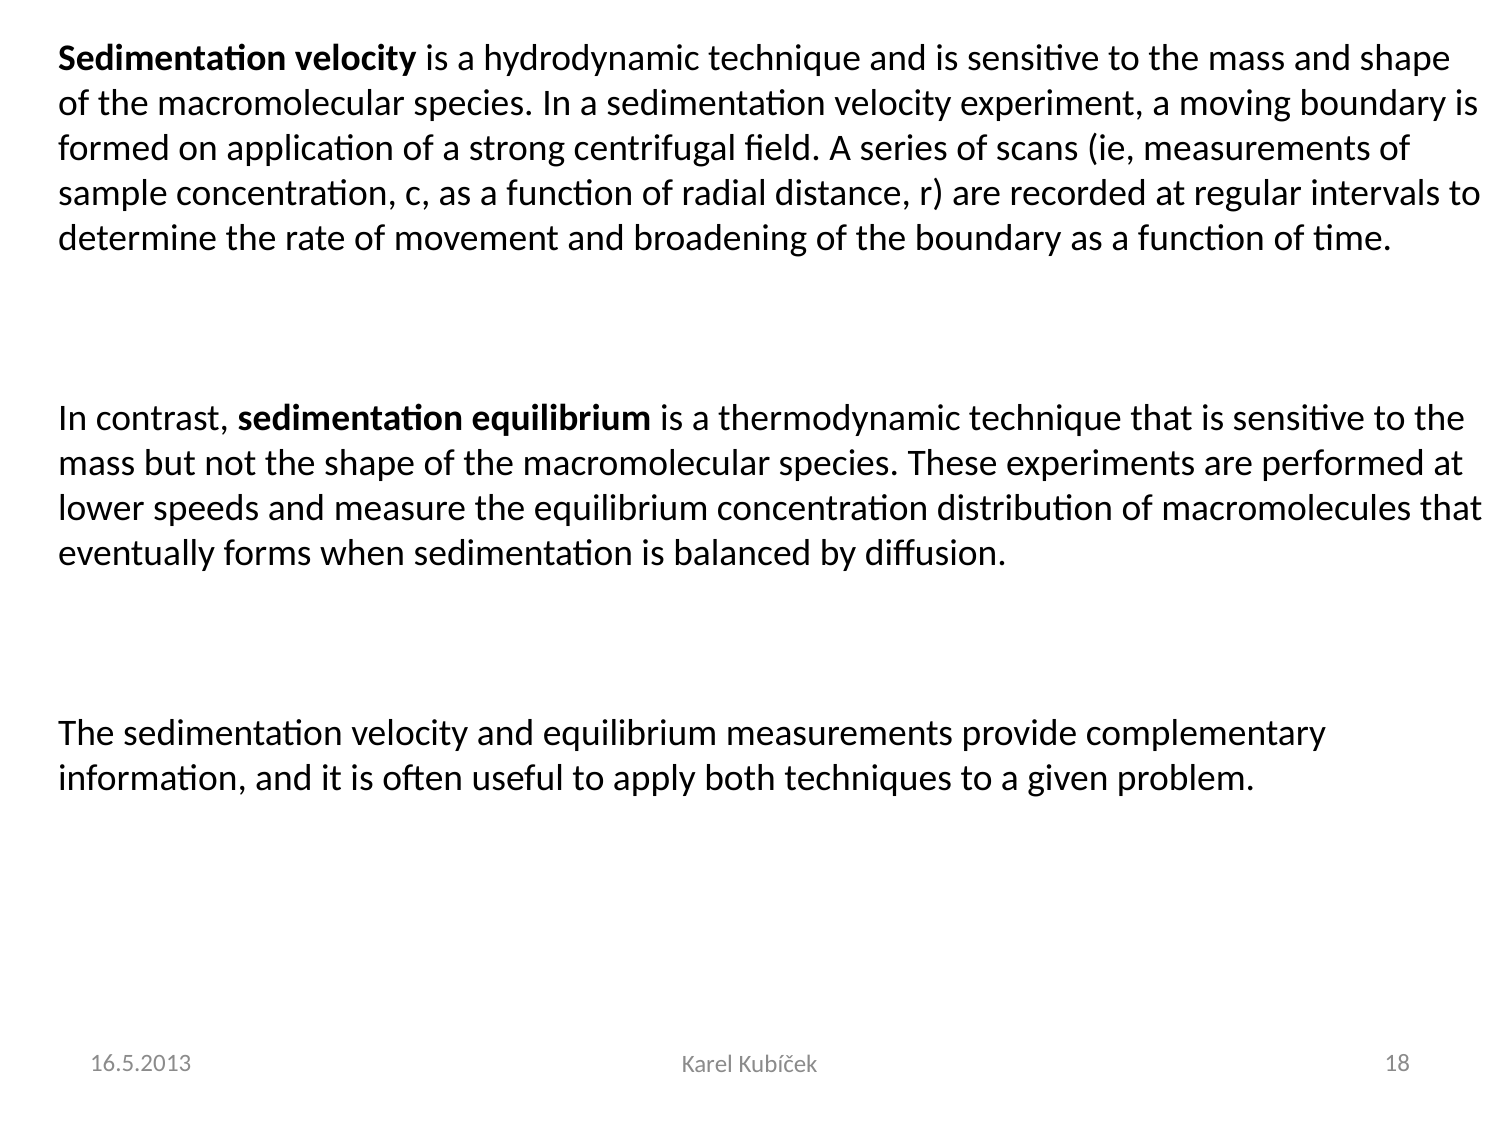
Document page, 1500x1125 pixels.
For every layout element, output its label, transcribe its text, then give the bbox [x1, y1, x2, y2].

text_box Sedimentation velocity is a hydrodynamic technique and is sensitive to the mass and shape of the macromolecular species. In a sedimentation velocity experiment, a moving boundary is formed on application of a strong centrifugal field. A series of scans (ie, measurements of sample concentration, c, as a function of radial distance, r) are recorded at regular intervals to determine the rate of movement and broadening of the boundary as a function of time. In contrast, sedimentation equilibrium is a thermodynamic technique that is sensitive to the mass but not the shape of the macromolecular species. These experiments are performed at lower speeds and measure the equilibrium concentration distribution of macromolecules that eventually forms when sedimentation is balanced by diffusion. The sedimentation velocity and equilibrium measurements provide complementary information, and it is often useful to apply both techniques to a given problem. [43, 25, 1500, 806]
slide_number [75, 1024, 425, 1100]
footer Karel Kubíček [512, 1025, 988, 1100]
slide_number 18 [1074, 1024, 1425, 1100]
